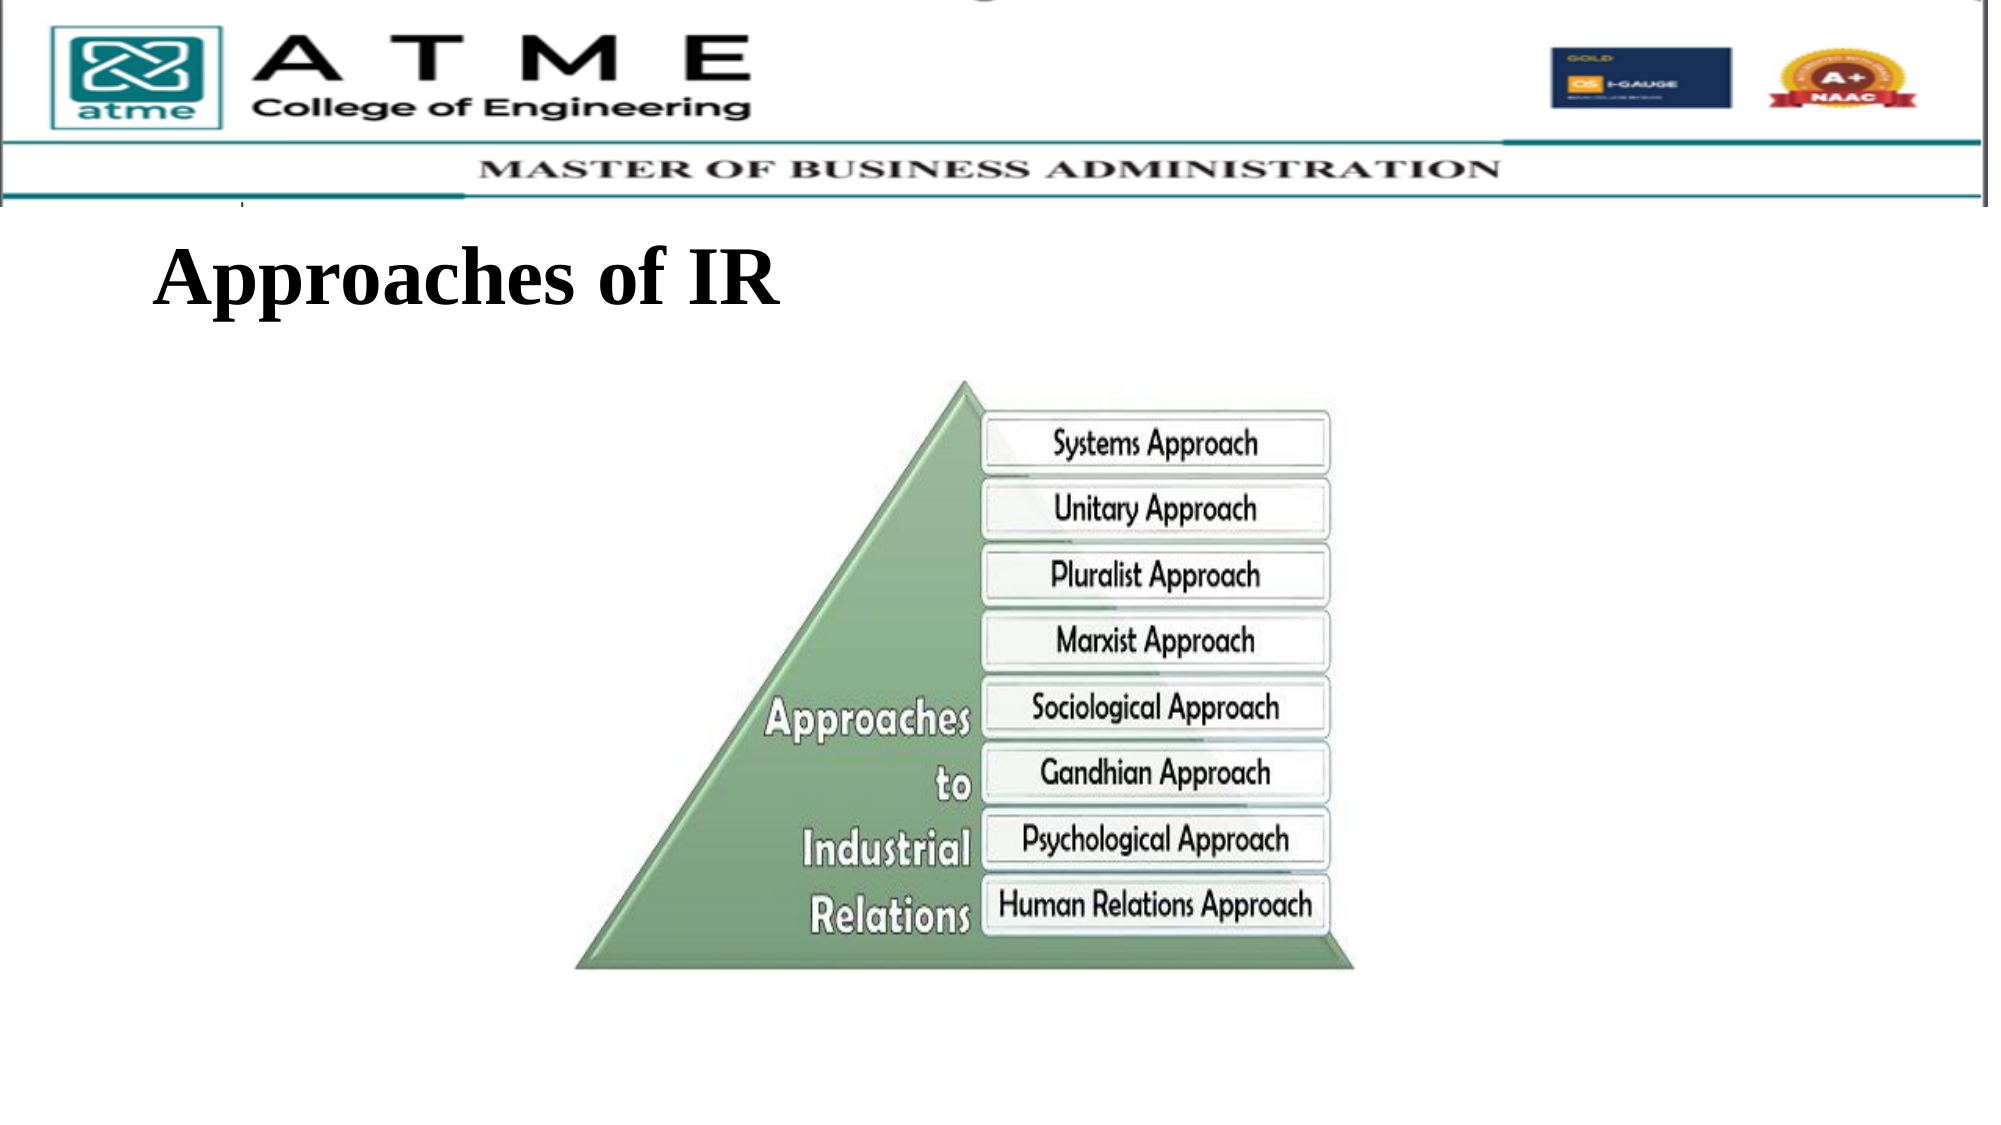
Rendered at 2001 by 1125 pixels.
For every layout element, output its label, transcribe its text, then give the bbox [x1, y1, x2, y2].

picture [573, 380, 1356, 972]
title Approaches of IR [137, 195, 1863, 360]
picture [0, 0, 1988, 207]
